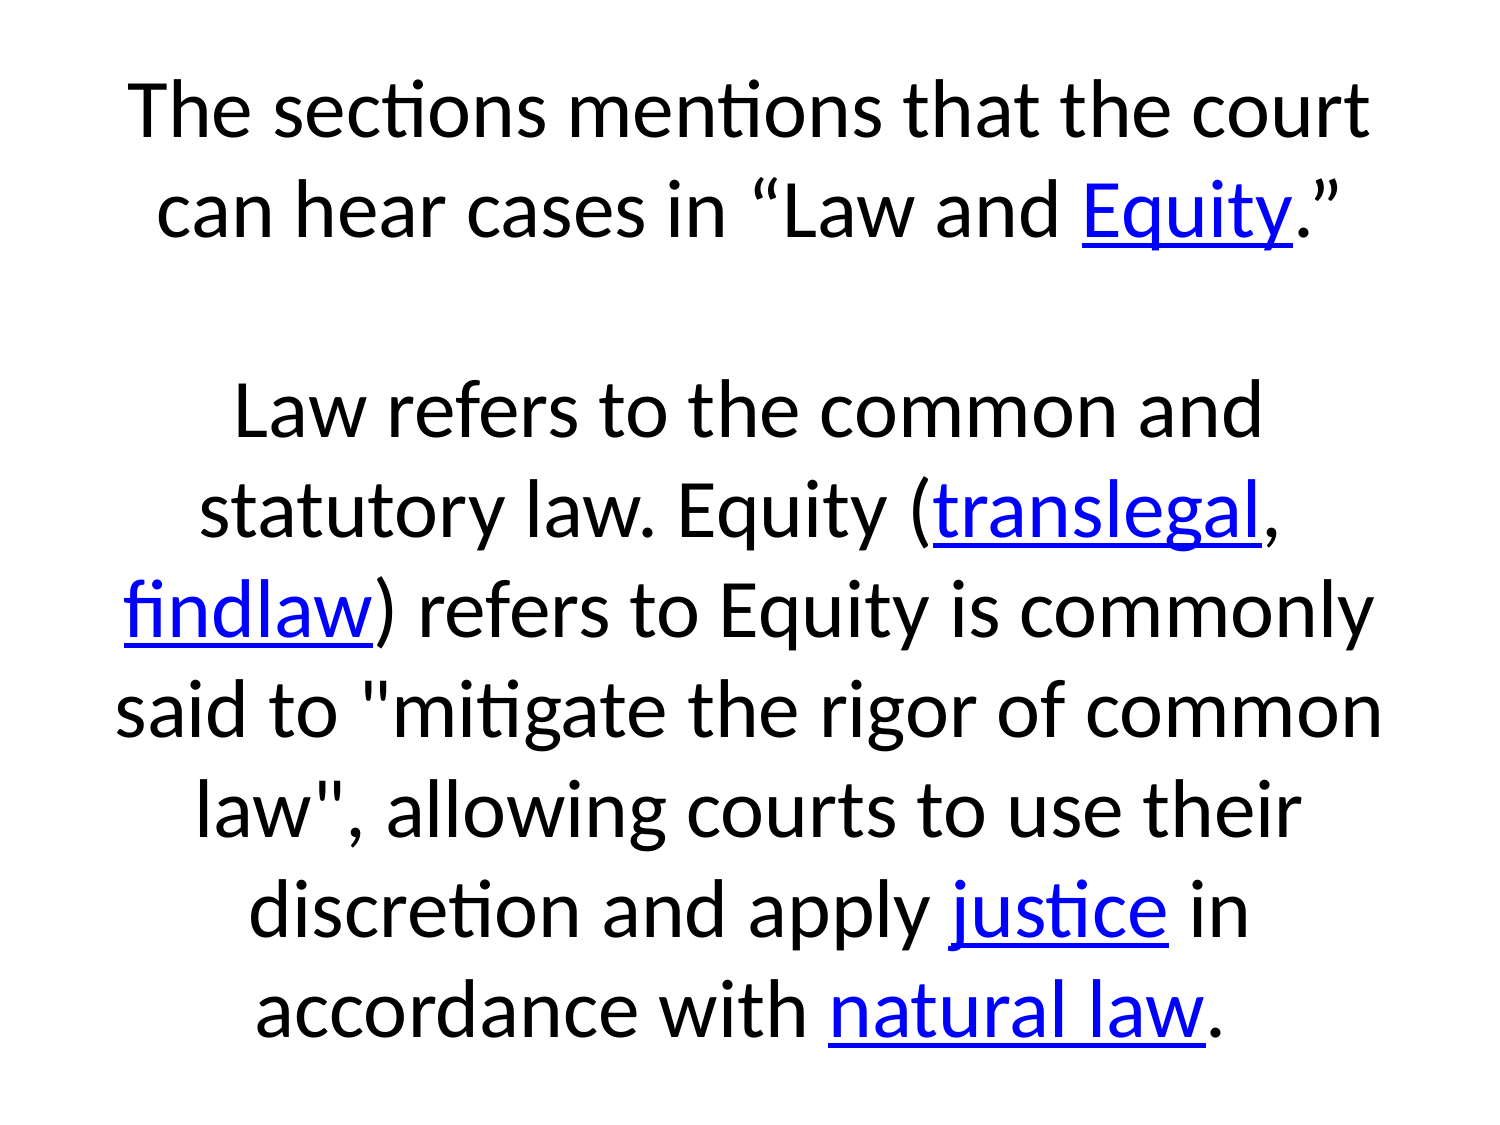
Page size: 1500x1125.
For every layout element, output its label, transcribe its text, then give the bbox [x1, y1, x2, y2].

title The sections mentions that the court can hear cases in “Law and Equity.” Law refers to the common and statutory law. Equity (translegal, findlaw) refers to Equity is commonly said to "mitigate the rigor of common law", allowing courts to use their discretion and apply justice in accordance with natural law. [74, 44, 1426, 1063]
